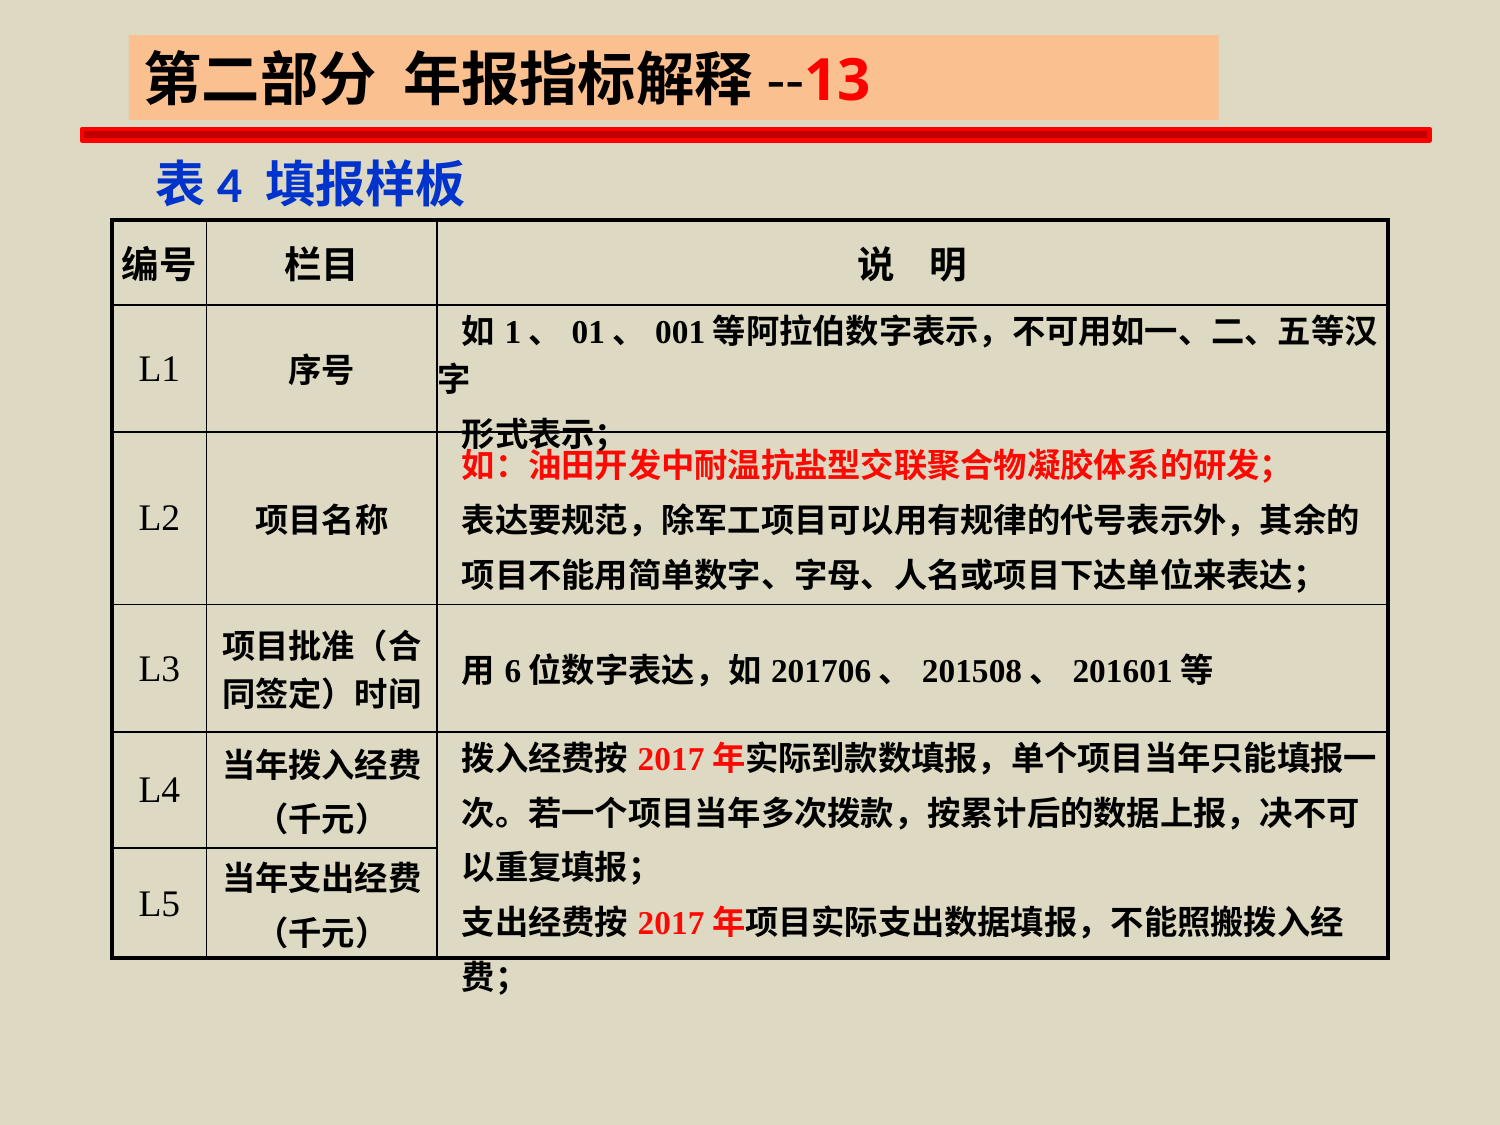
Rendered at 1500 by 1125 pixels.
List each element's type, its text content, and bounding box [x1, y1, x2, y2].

table_header 编号 [114, 222, 206, 304]
table_cell L4 [114, 733, 206, 847]
text_box 第二部分 年报指标解释--13 [128, 35, 1219, 120]
table_cell 如1、01、001等阿拉伯数字表示，不可用如一、二、五等汉字 形式表示； [438, 306, 1386, 431]
text_box [117, 152, 1348, 218]
table_cell 项目批准（合同签定）时间 [207, 605, 436, 731]
table_header 栏目 [207, 222, 436, 304]
table_cell 当年拨入经费 （千元） [207, 733, 436, 847]
table_cell 如：油田开发中耐温抗盐型交联聚合物凝胶体系的研发； 表达要规范，除军工项目可以用有规律的代号表示外，其余的 项目不能用简单数字、字母、人名或项目下达单位来表达； [438, 433, 1386, 604]
table_cell 当年支出经费 （千元） [207, 849, 436, 956]
table_cell 项目名称 [207, 433, 436, 604]
table_cell L2 [114, 433, 206, 604]
table_header 说 明 [438, 222, 1386, 304]
table_cell 用6位数字表达，如201706、201508、201601等 [438, 605, 1386, 731]
text_box [80, 127, 1432, 143]
table_cell L3 [114, 605, 206, 731]
table_cell L5 [114, 849, 206, 956]
table_cell 拨入经费按2017年实际到款数填报，单个项目当年只能填报一 次。若一个项目当年多次拨款，按累计后的数据上报，决不可 以重复填报； 支出经费按2017年项目实际支出数据填报，不能照搬拨入经 费； [438, 733, 1386, 956]
table_cell L1 [114, 306, 206, 431]
table_cell 序号 [207, 306, 436, 431]
text_box 表4 填报样板 [128, 152, 755, 213]
